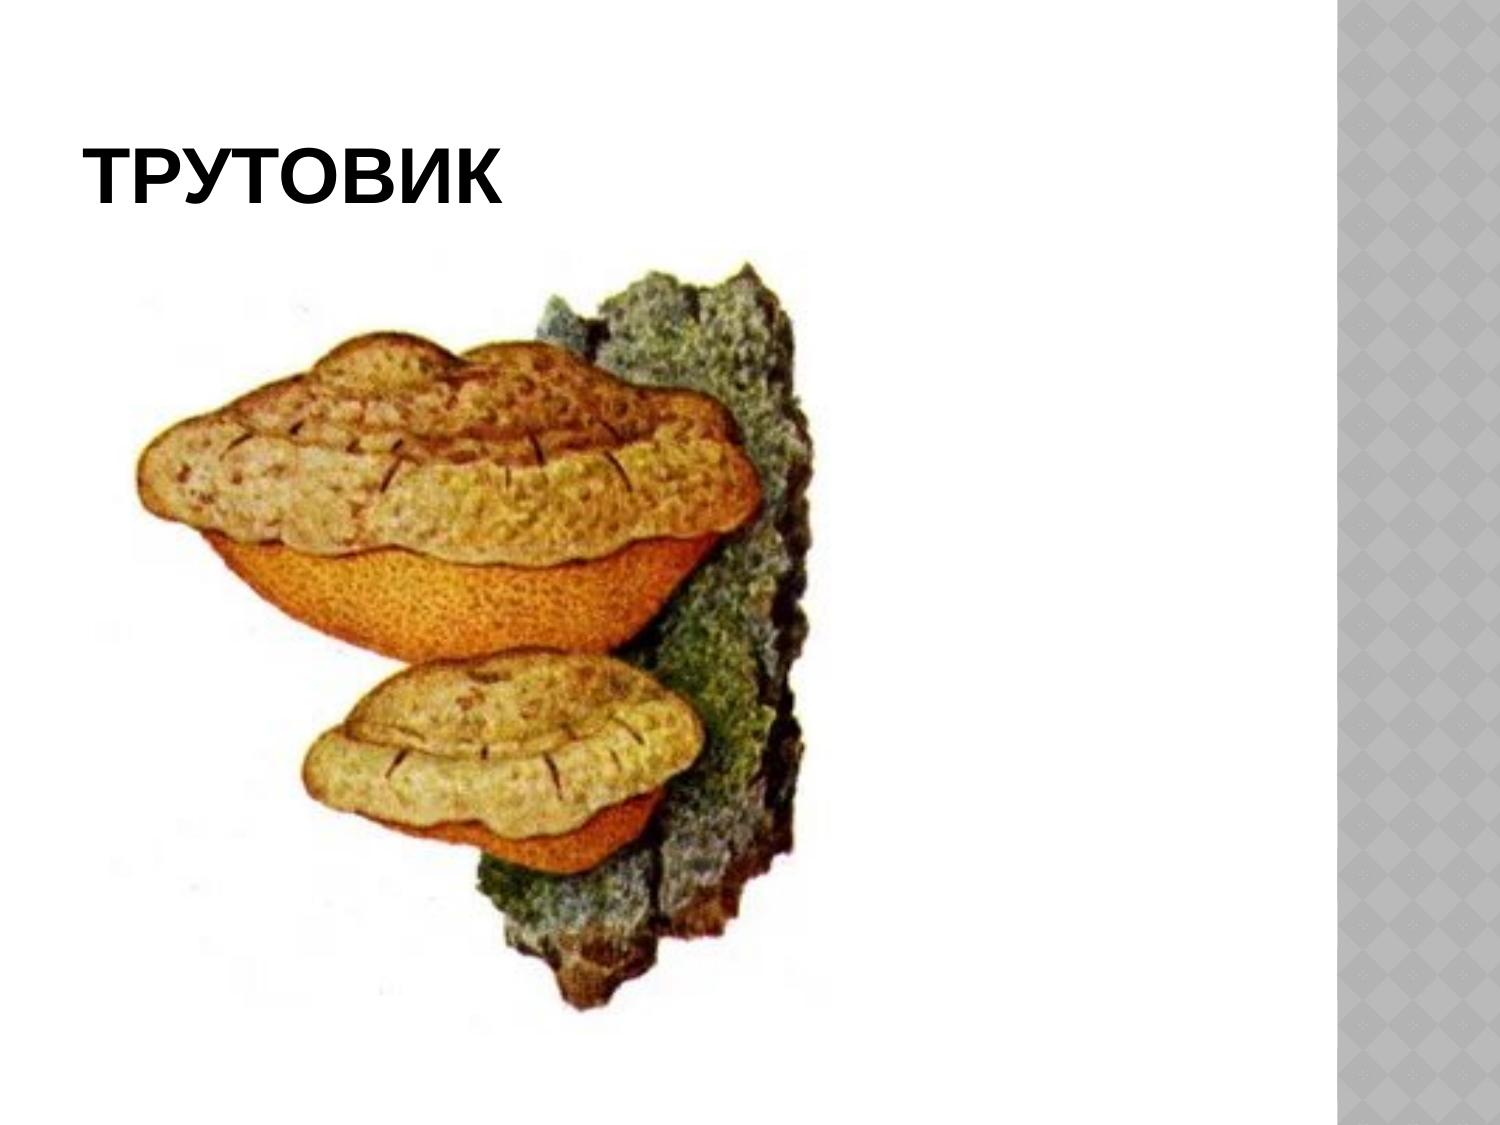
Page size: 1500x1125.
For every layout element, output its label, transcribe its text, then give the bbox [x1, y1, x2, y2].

picture [88, 249, 834, 1036]
title трутовик [75, 52, 1235, 220]
